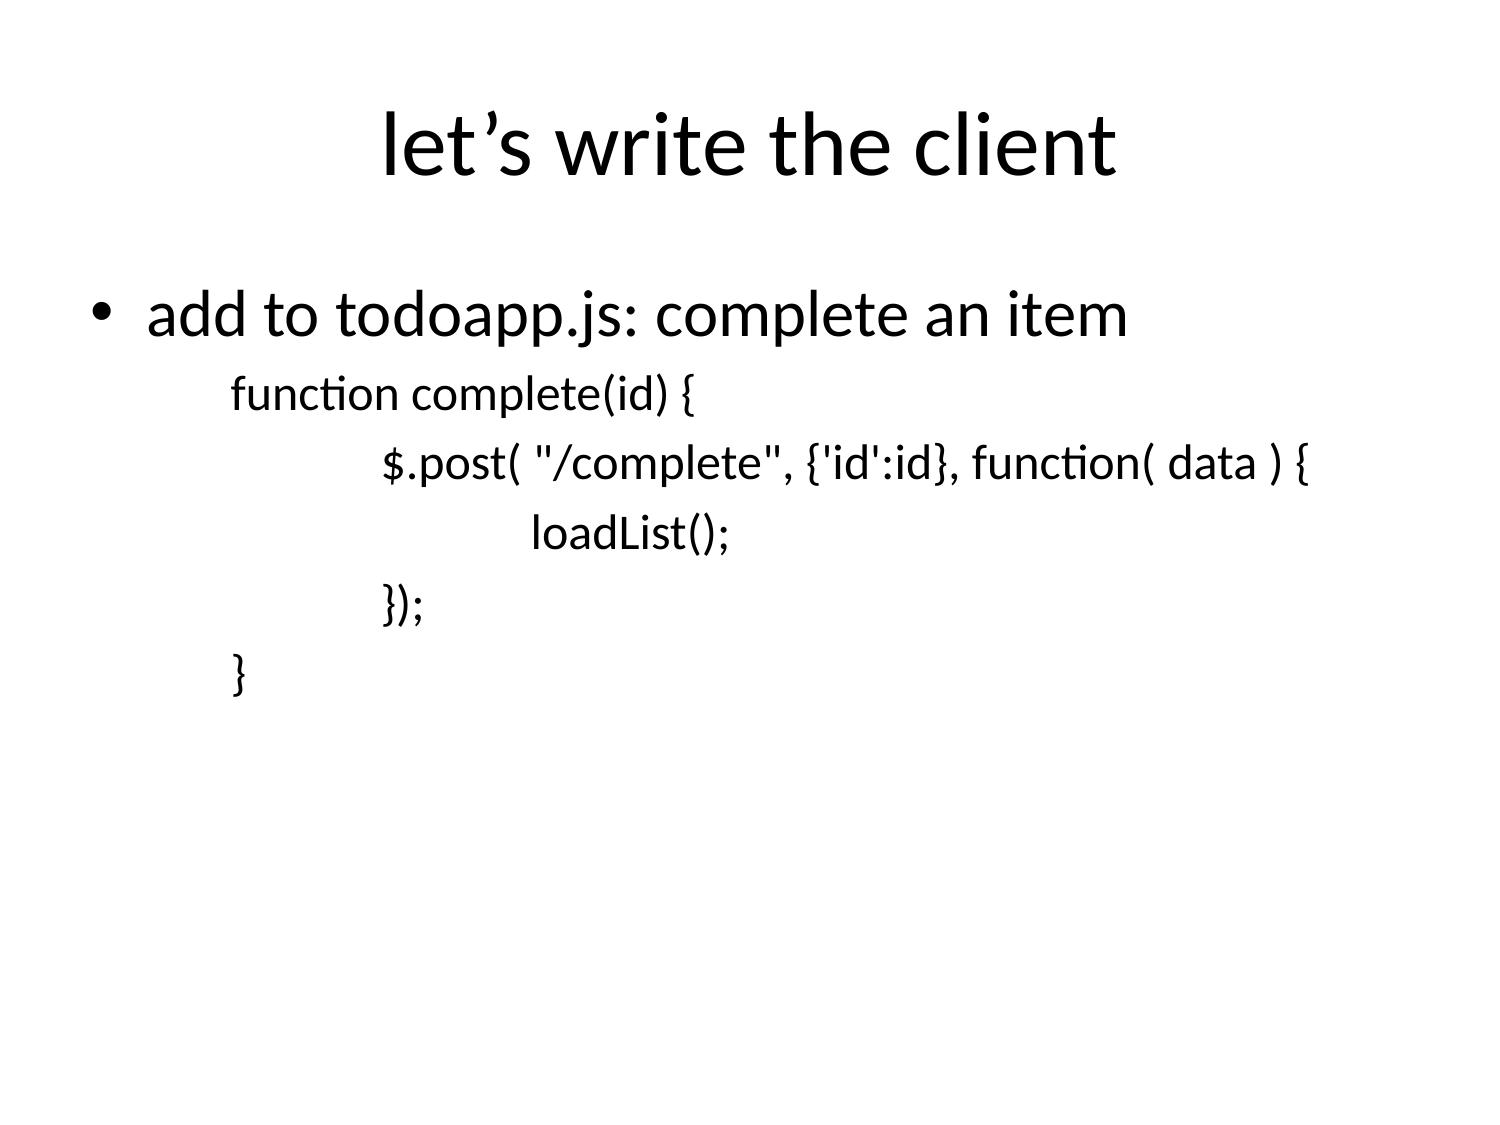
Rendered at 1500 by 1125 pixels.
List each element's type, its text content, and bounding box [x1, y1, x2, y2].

list add to todoapp.js: complete an item function complete(id) { $.post( "/complete", {'id':id}, function( data ) { loadList(); }); } [75, 262, 1425, 1005]
title let’s write the client [75, 45, 1425, 233]
